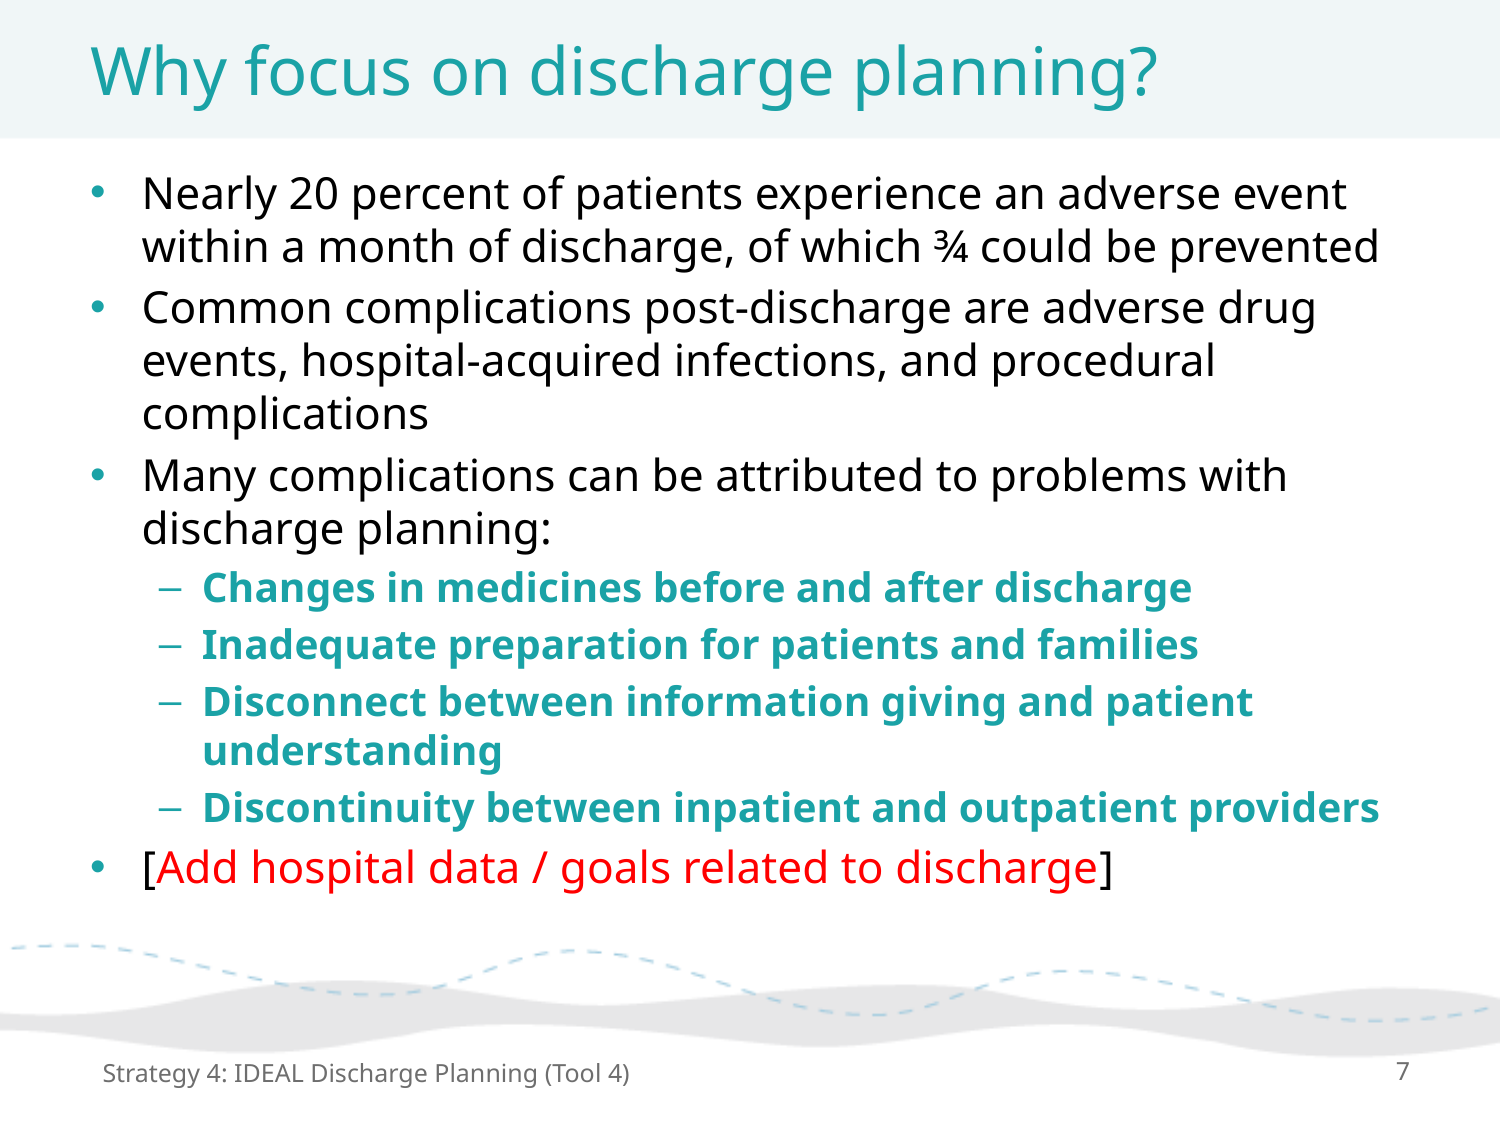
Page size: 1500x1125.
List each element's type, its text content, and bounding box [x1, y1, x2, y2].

picture [0, 0, 1500, 1125]
list Nearly 20 percent of patients experience an adverse event within a month of discharge, of which ¾ could be prevented Common complications post-discharge are adverse drug events, hospital-acquired infections, and procedural complications Many complications can be attributed to problems with discharge planning: Changes in medicines before and after discharge Inadequate preparation for patients and families Disconnect between information giving and patient understanding Discontinuity between inpatient and outpatient providers [Add hospital data / goals related to discharge] [75, 157, 1425, 900]
title Why focus on discharge planning? [75, 0, 1425, 138]
slide_number 7 [1074, 1042, 1425, 1103]
footer Strategy 4: IDEAL Discharge Planning (Tool 4) [87, 1042, 763, 1103]
